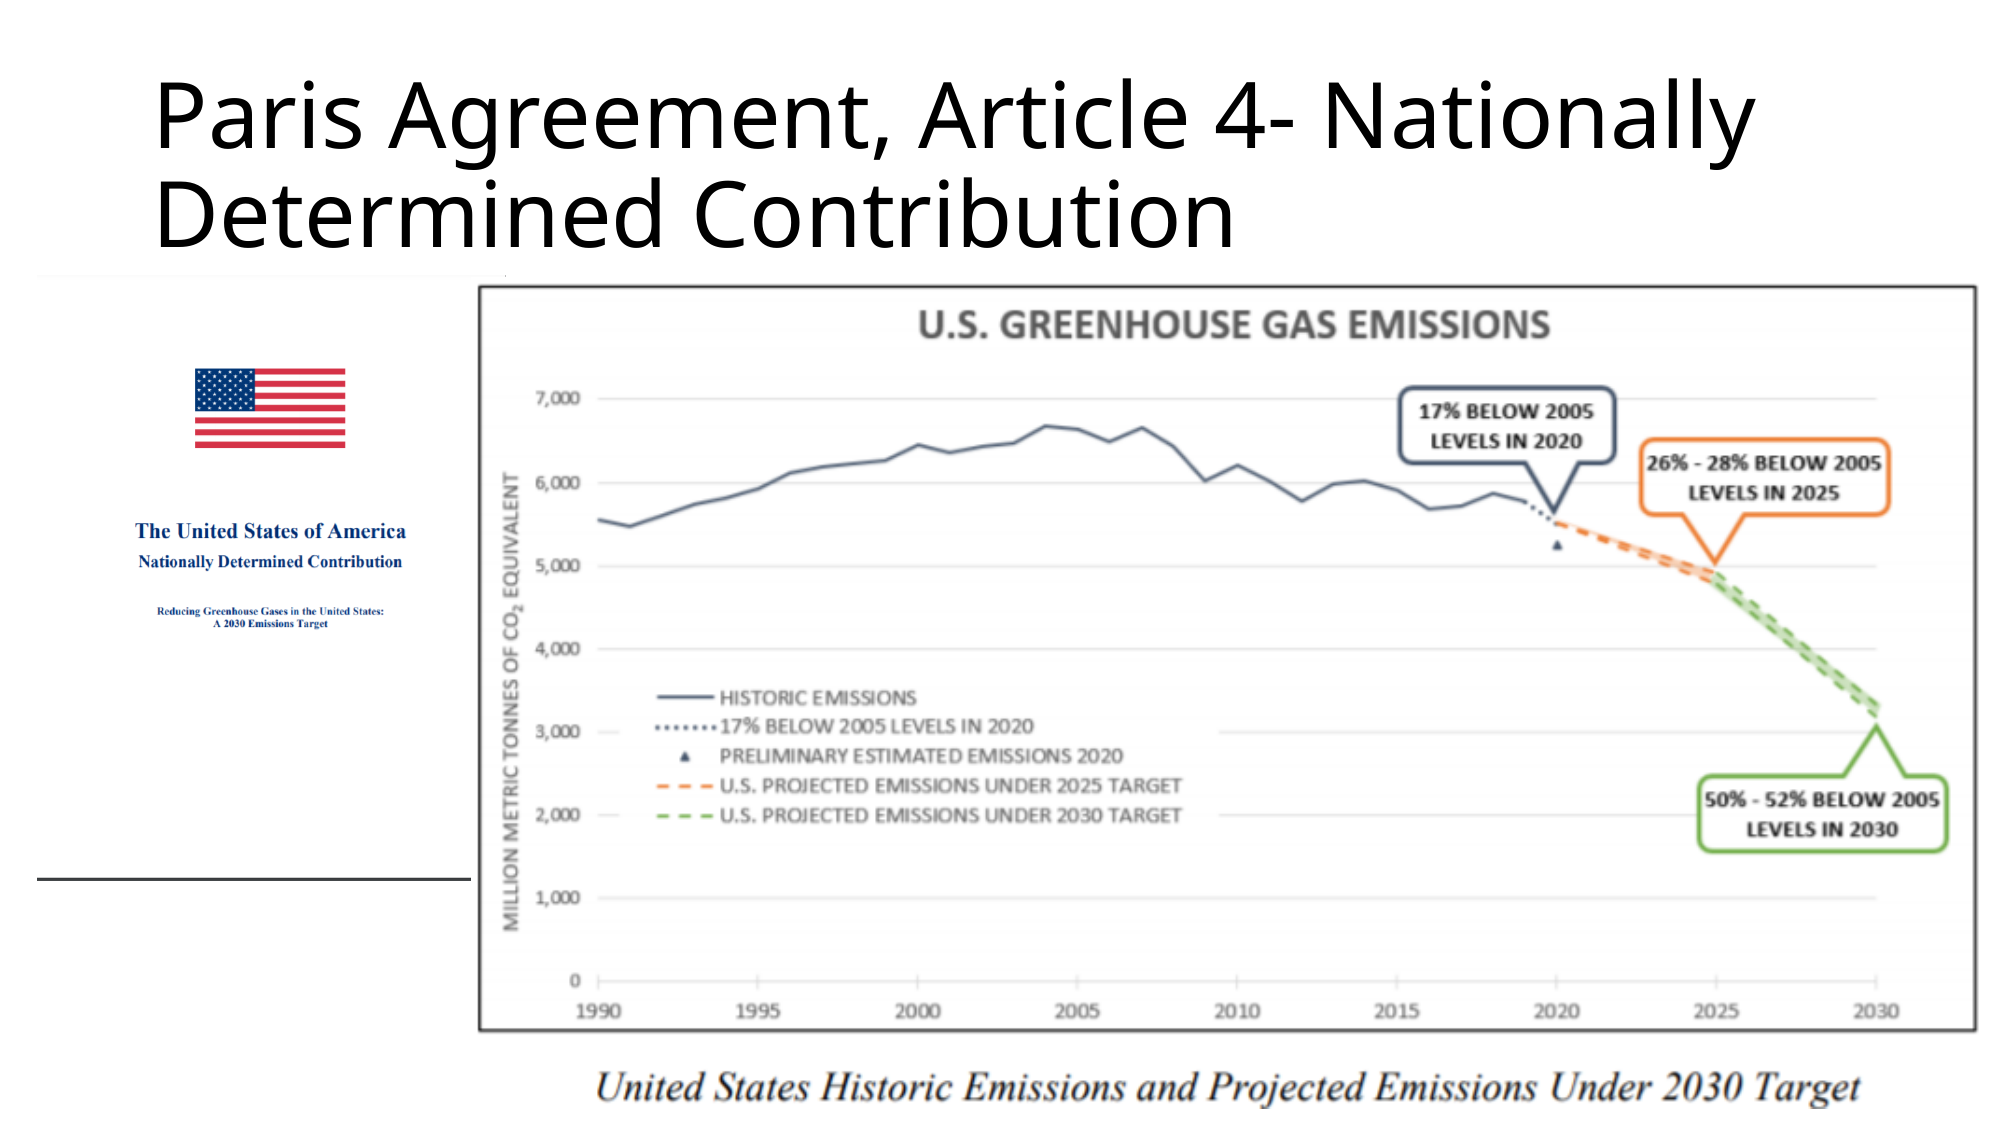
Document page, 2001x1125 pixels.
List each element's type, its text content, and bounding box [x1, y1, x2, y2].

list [37, 275, 506, 881]
title Paris Agreement, Article 4- Nationally Determined Contribution [137, 59, 1863, 277]
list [471, 277, 1990, 1109]
